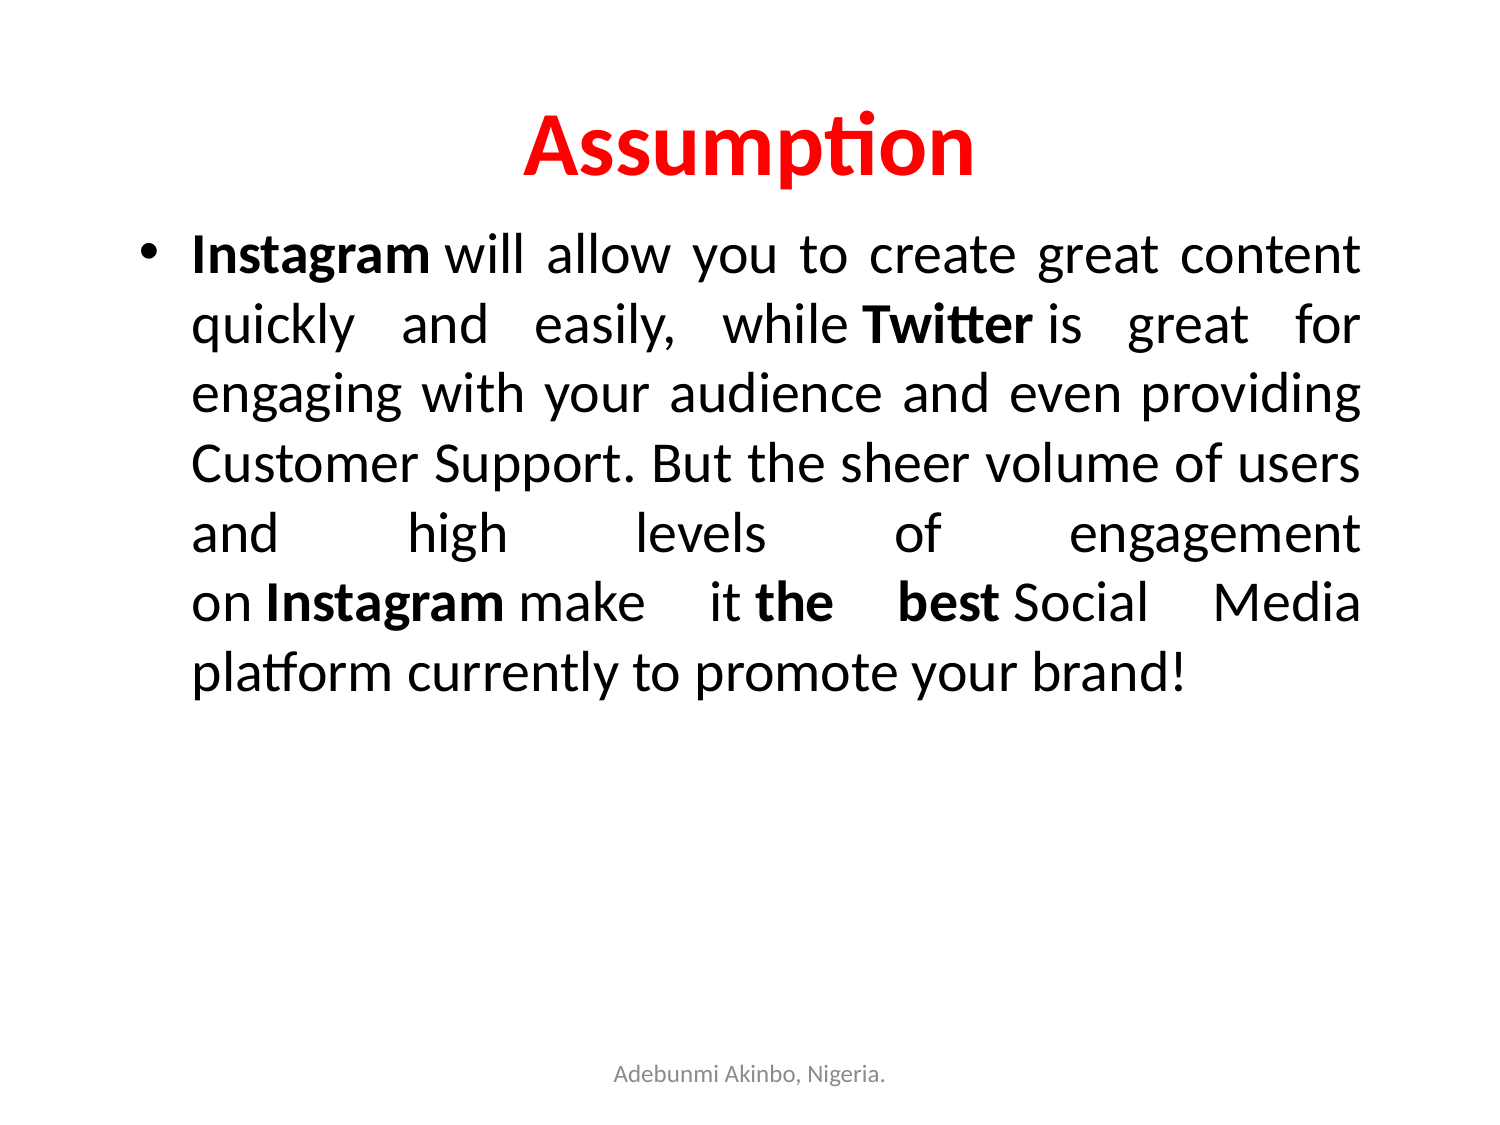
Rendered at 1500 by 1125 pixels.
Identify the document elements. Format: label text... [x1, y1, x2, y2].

title Assumption [75, 45, 1425, 233]
list Instagram will allow you to create great content quickly and easily, while Twitter is great for engaging with your audience and even providing Customer Support. But the sheer volume of users and high levels of engagement on Instagram make it the best Social Media platform currently to promote your brand! [123, 208, 1378, 764]
footer Adebunmi Akinbo, Nigeria. [512, 1042, 988, 1103]
